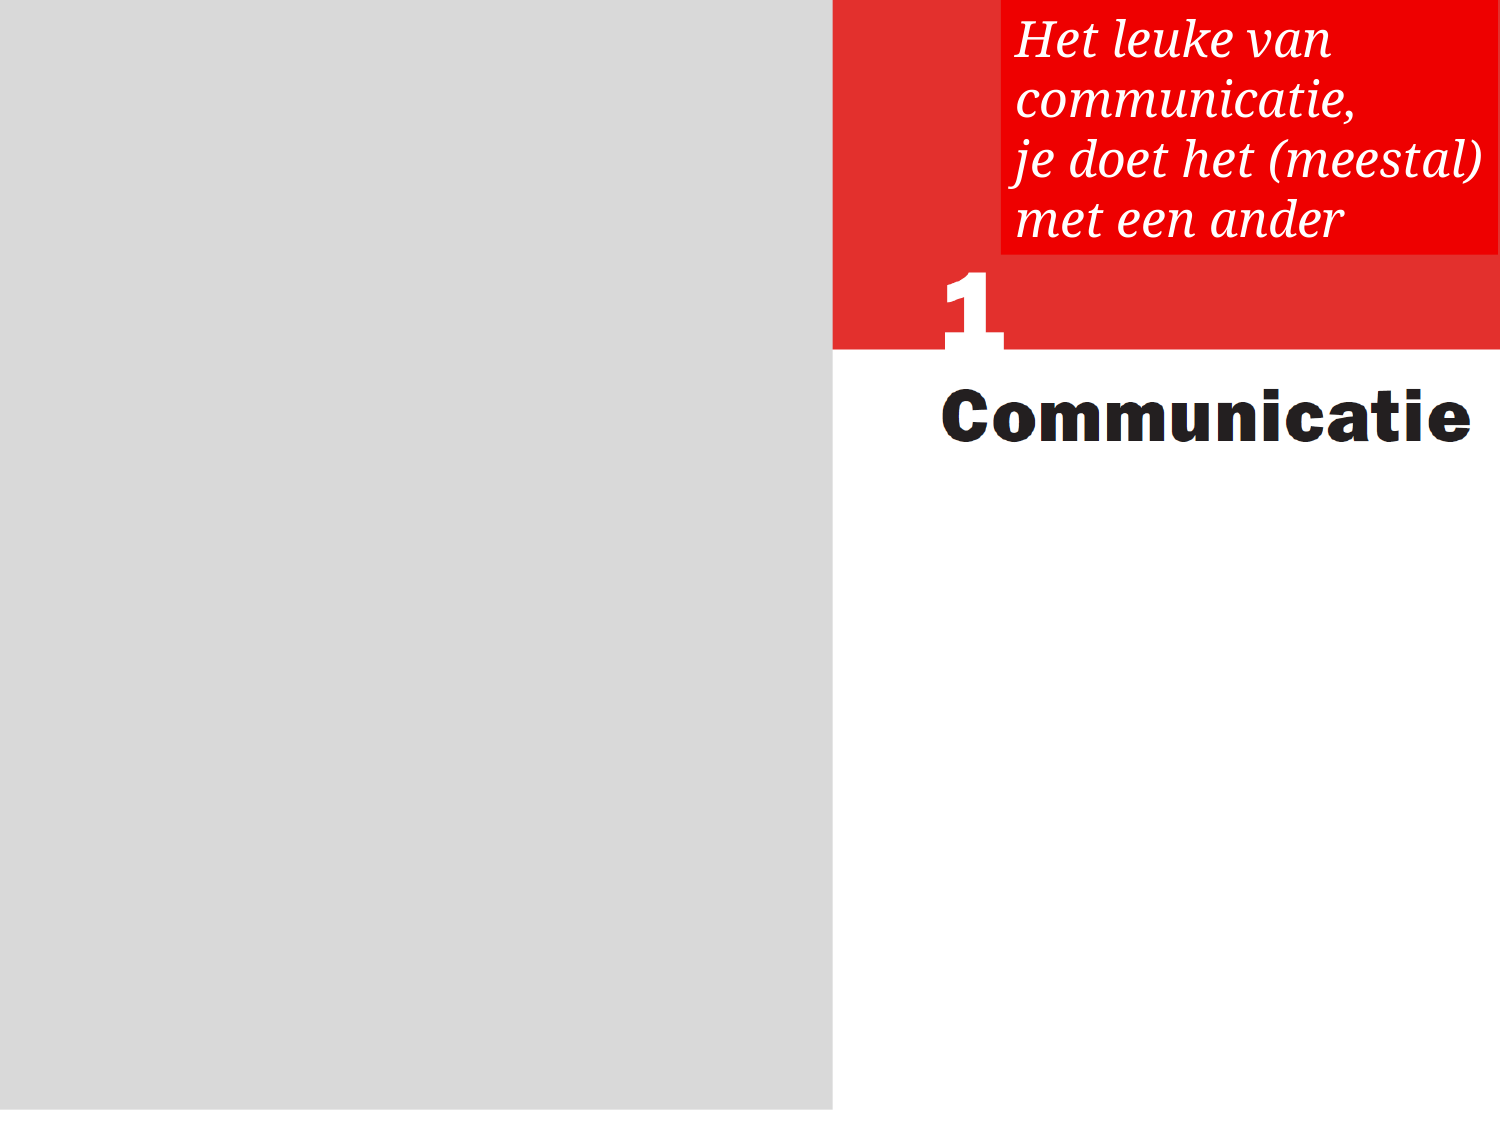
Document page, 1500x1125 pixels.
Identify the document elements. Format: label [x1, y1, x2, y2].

text_box [0, 0, 833, 1110]
picture [829, 0, 1500, 457]
